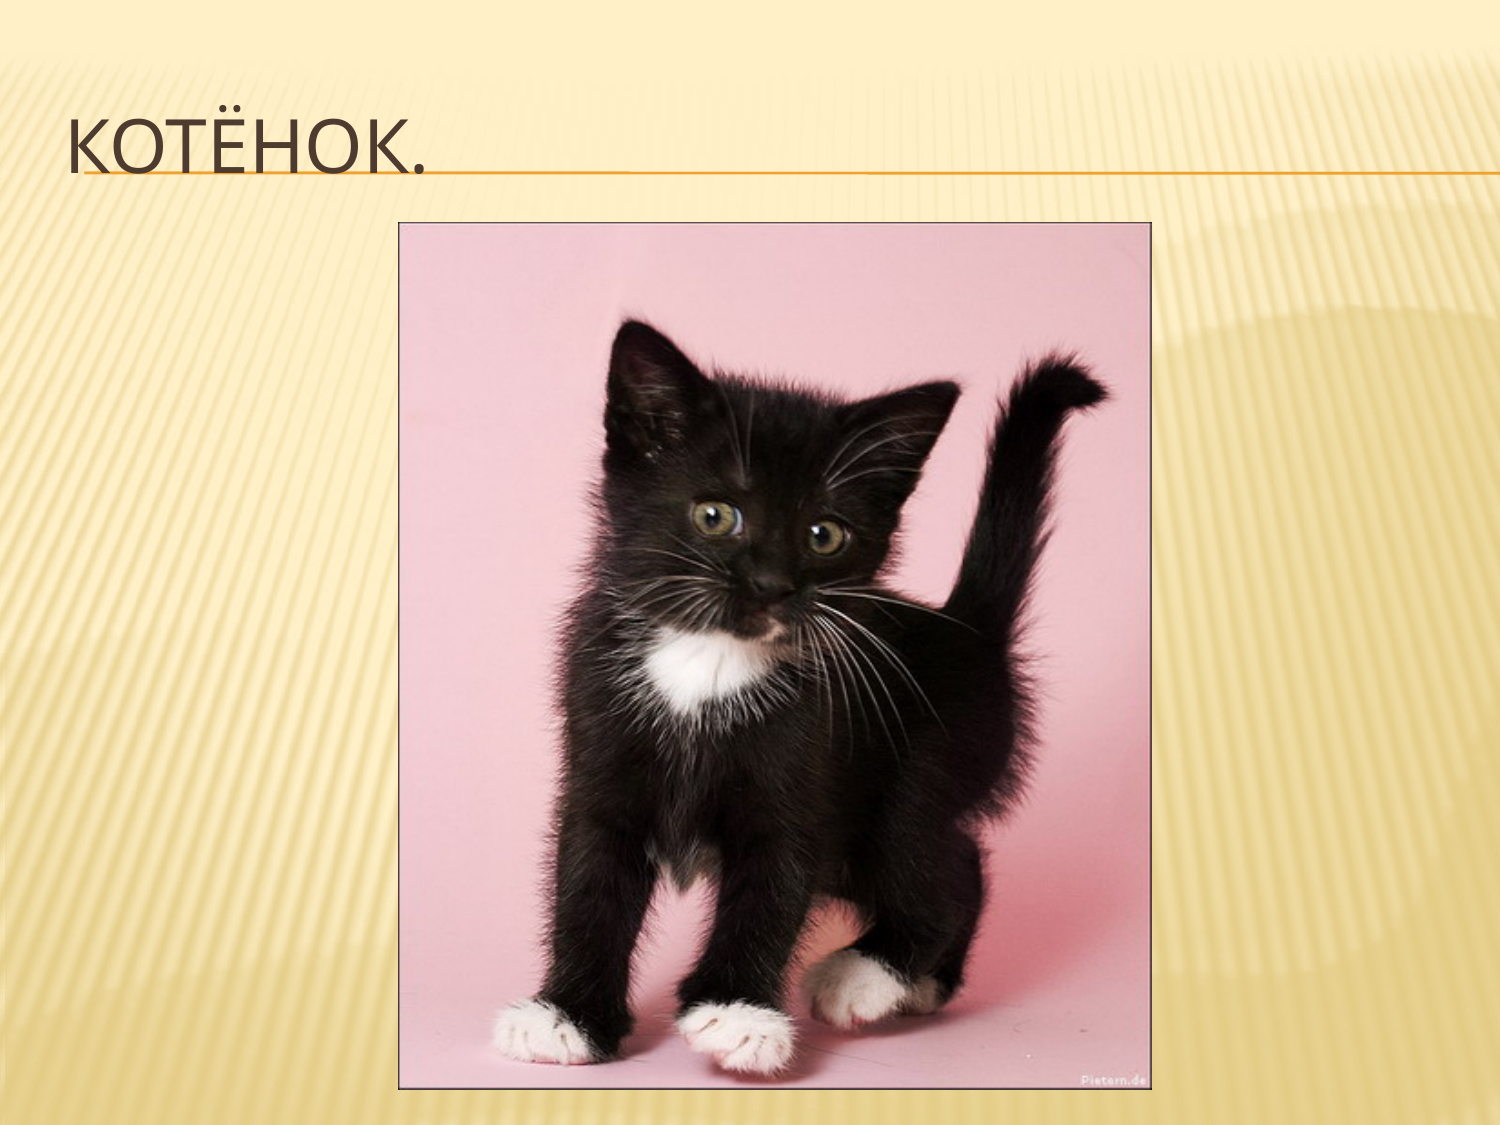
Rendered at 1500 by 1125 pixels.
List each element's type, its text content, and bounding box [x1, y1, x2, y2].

title котёнок. [50, 75, 1475, 213]
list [398, 222, 1152, 1091]
